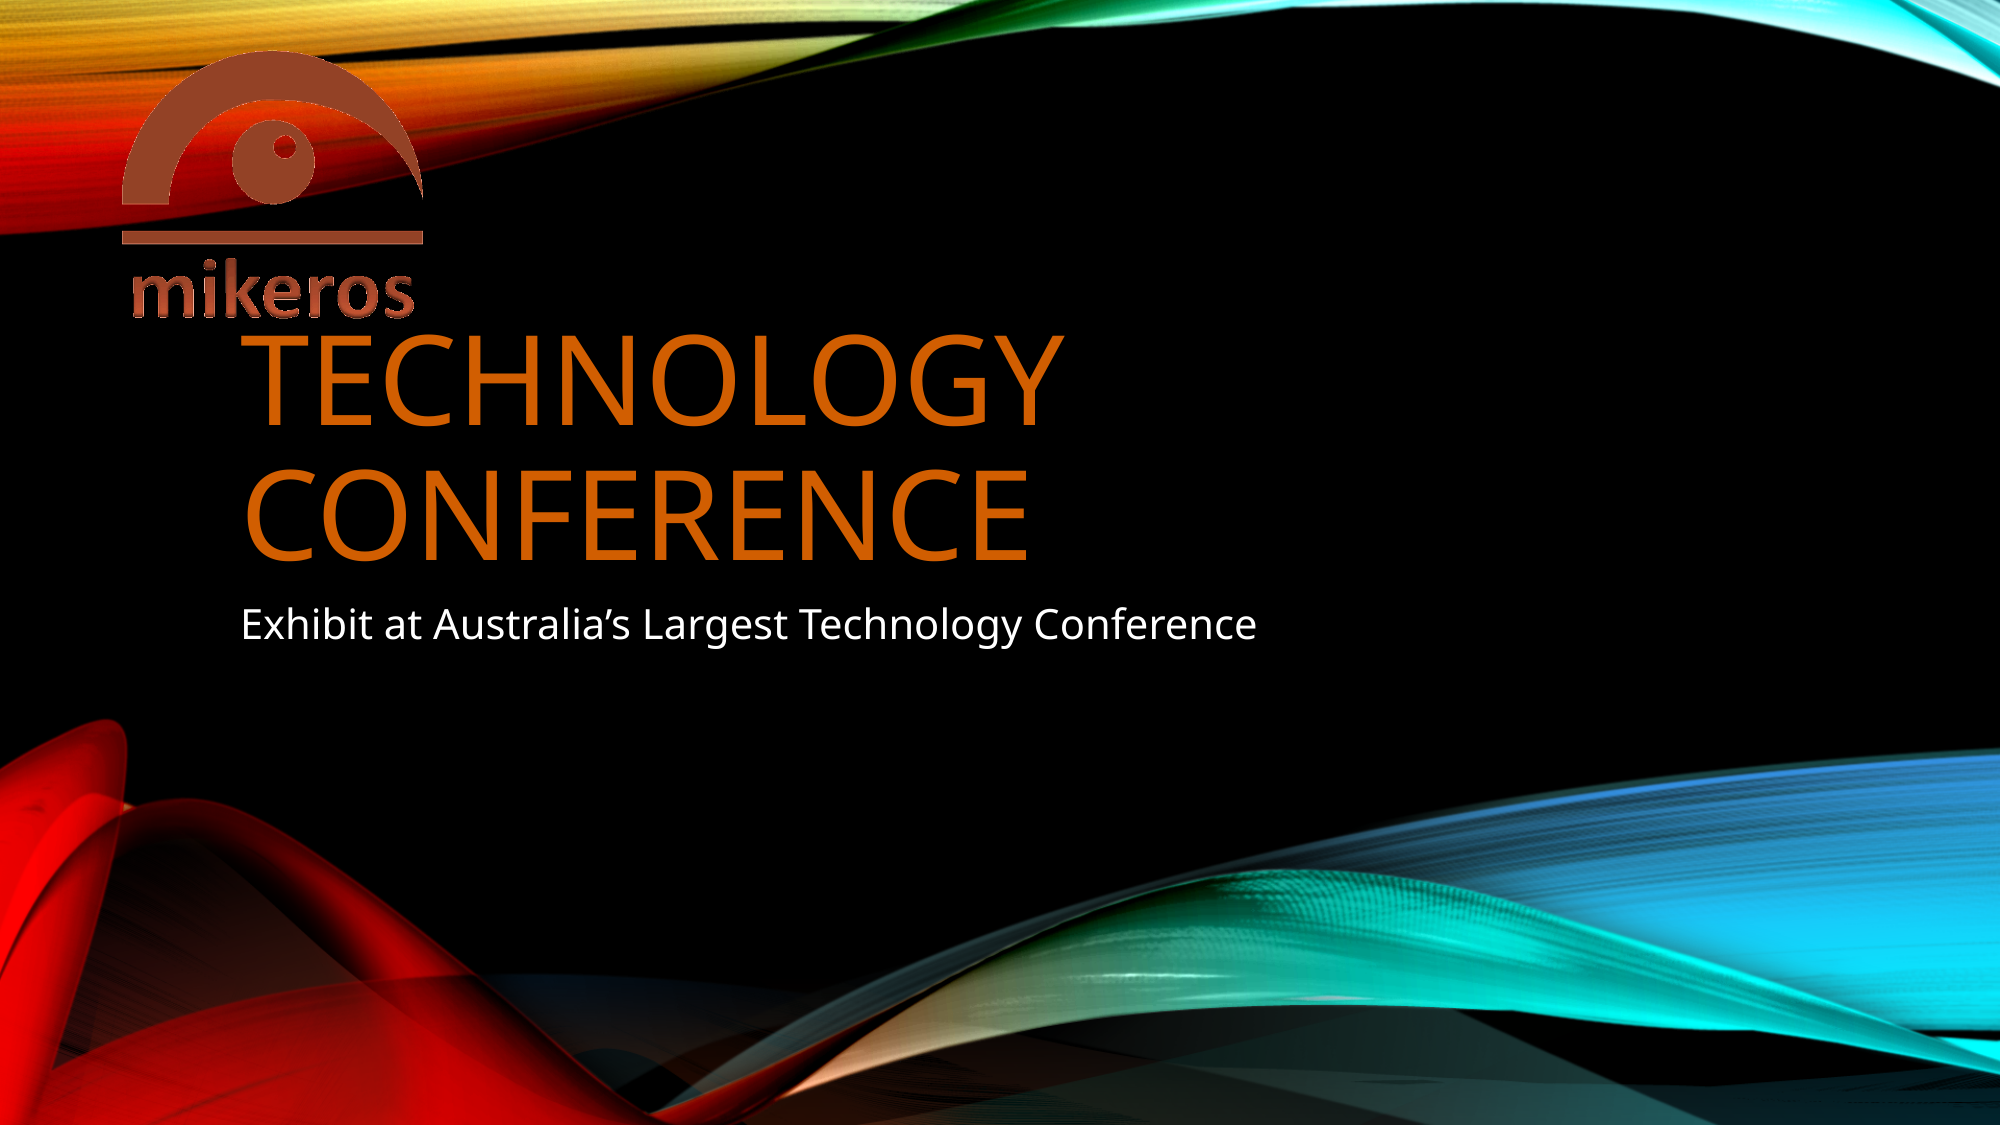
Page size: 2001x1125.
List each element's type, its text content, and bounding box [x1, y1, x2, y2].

subtitle Exhibit at Australia’s Largest Technology Conference [225, 595, 1775, 709]
title Technology Conference [225, 295, 1775, 595]
picture [0, 717, 2000, 1125]
picture [0, 0, 2000, 338]
